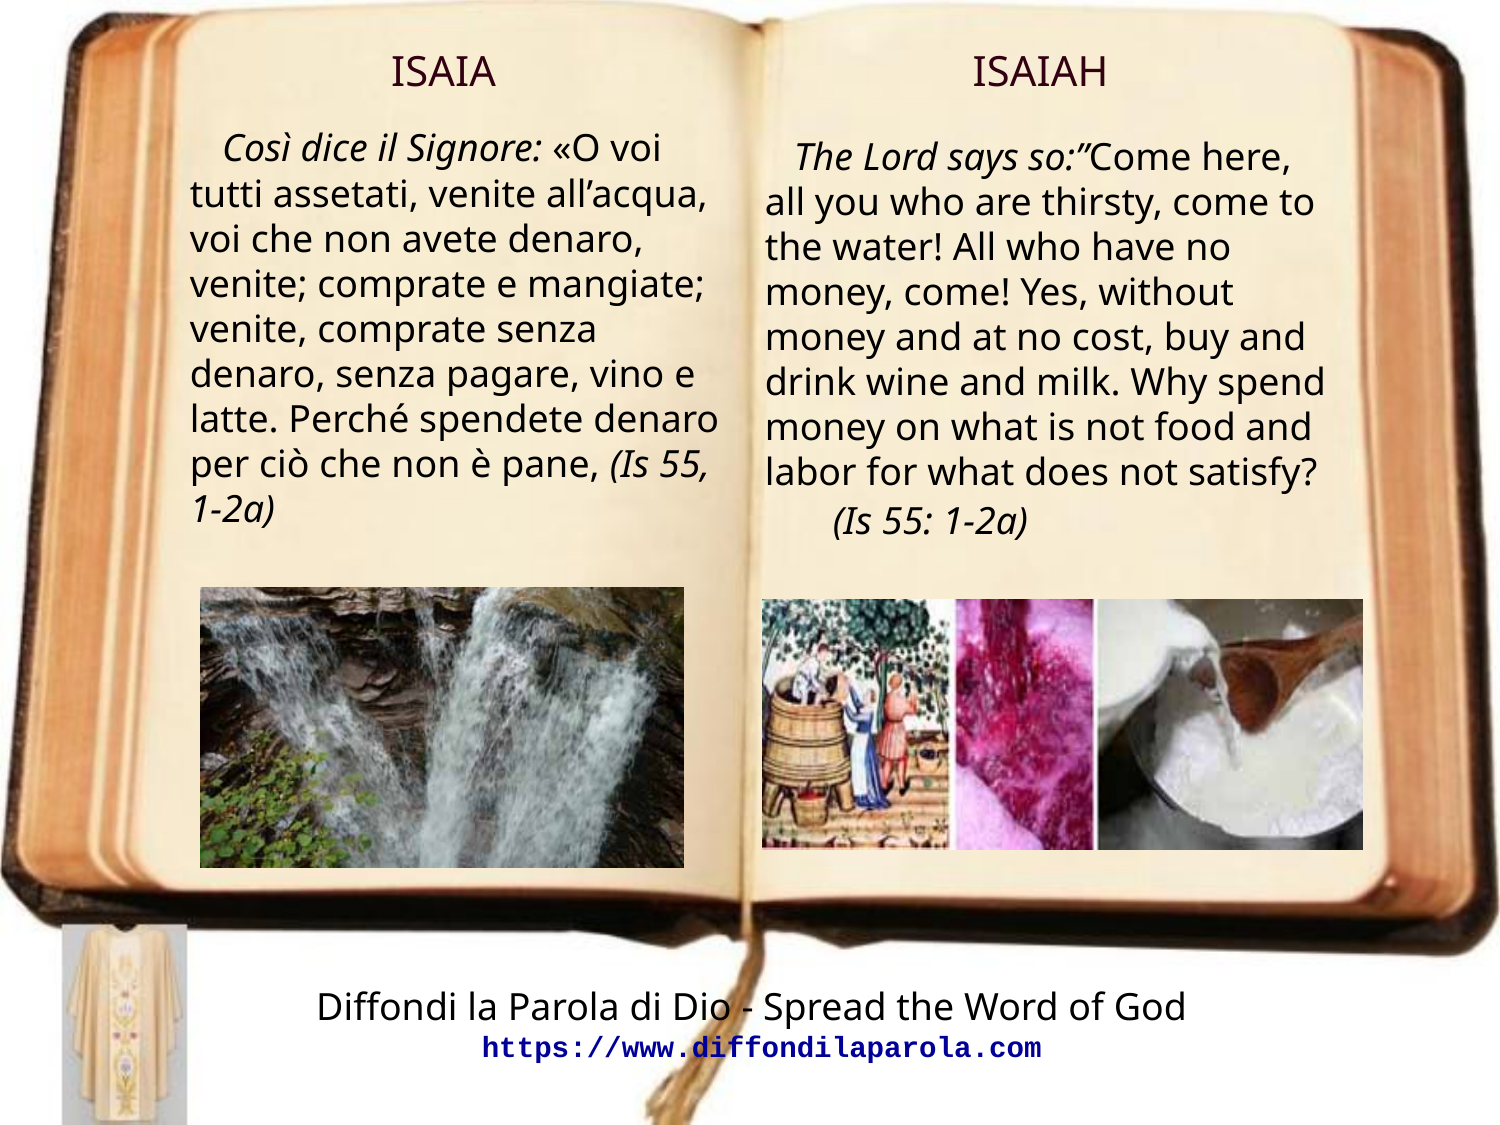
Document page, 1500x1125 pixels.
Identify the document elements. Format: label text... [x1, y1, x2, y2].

picture [0, 0, 1500, 1125]
text_box ISAIAH [957, 37, 1124, 103]
text_box The Lord says so:”Come here, all you who are thirsty, come to the water! All who have no money, come! Yes, without money and at no cost, buy and drink wine and milk. Why spend money on what is not food and labor for what does not satisfy? (Is 55: 1-2a) [749, 125, 1350, 550]
text_box Diffondi la Parola di Dio - Spread the Word of God https://www.diffondilaparola.com [147, 976, 1376, 1071]
text_box ISAIA [162, 37, 725, 103]
text_box Così dice il Signore: «O voi tutti assetati, venite all’acqua, voi che non avete denaro, venite; comprate e mangiate; venite, comprate senza denaro, senza pagare, vino e latte. Perché spendete denaro per ciò che non è pane, (Is 55, 1-2a) [174, 112, 750, 538]
